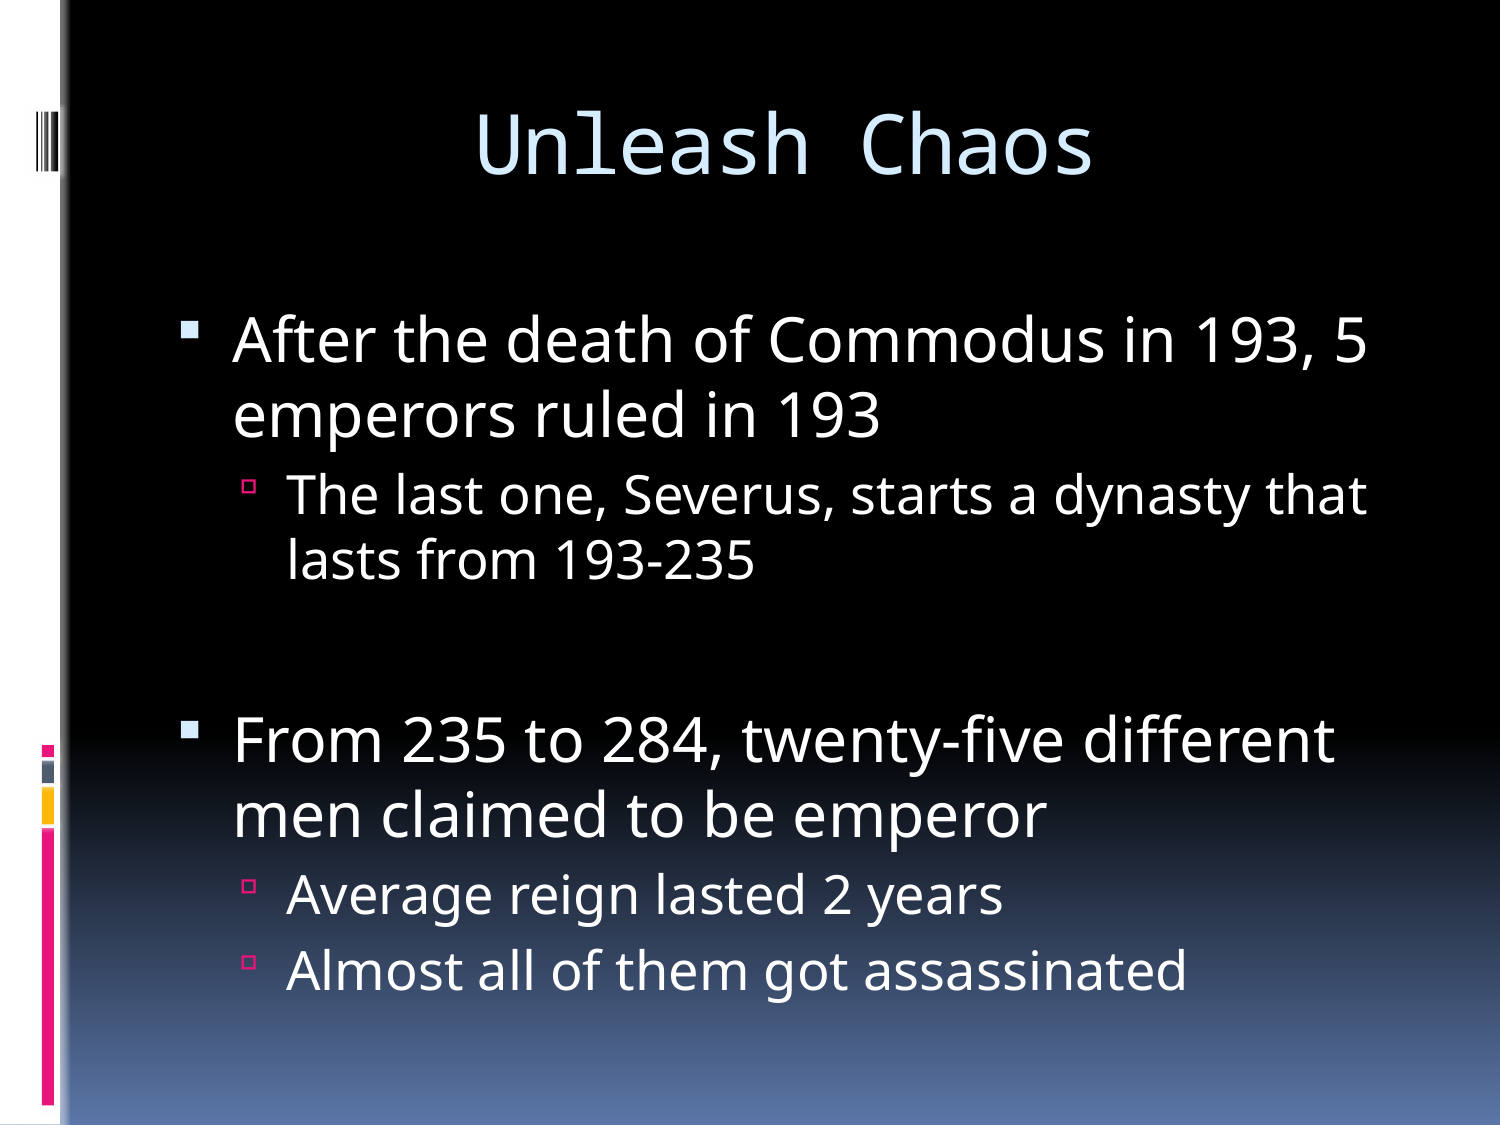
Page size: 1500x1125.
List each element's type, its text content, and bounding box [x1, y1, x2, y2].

list After the death of Commodus in 193, 5 emperors ruled in 193 The last one, Severus, starts a dynasty that lasts from 193-235 From 235 to 284, twenty-five different men claimed to be emperor Average reign lasted 2 years Almost all of them got assassinated [150, 292, 1425, 1043]
title Unleash Chaos [150, 83, 1425, 234]
